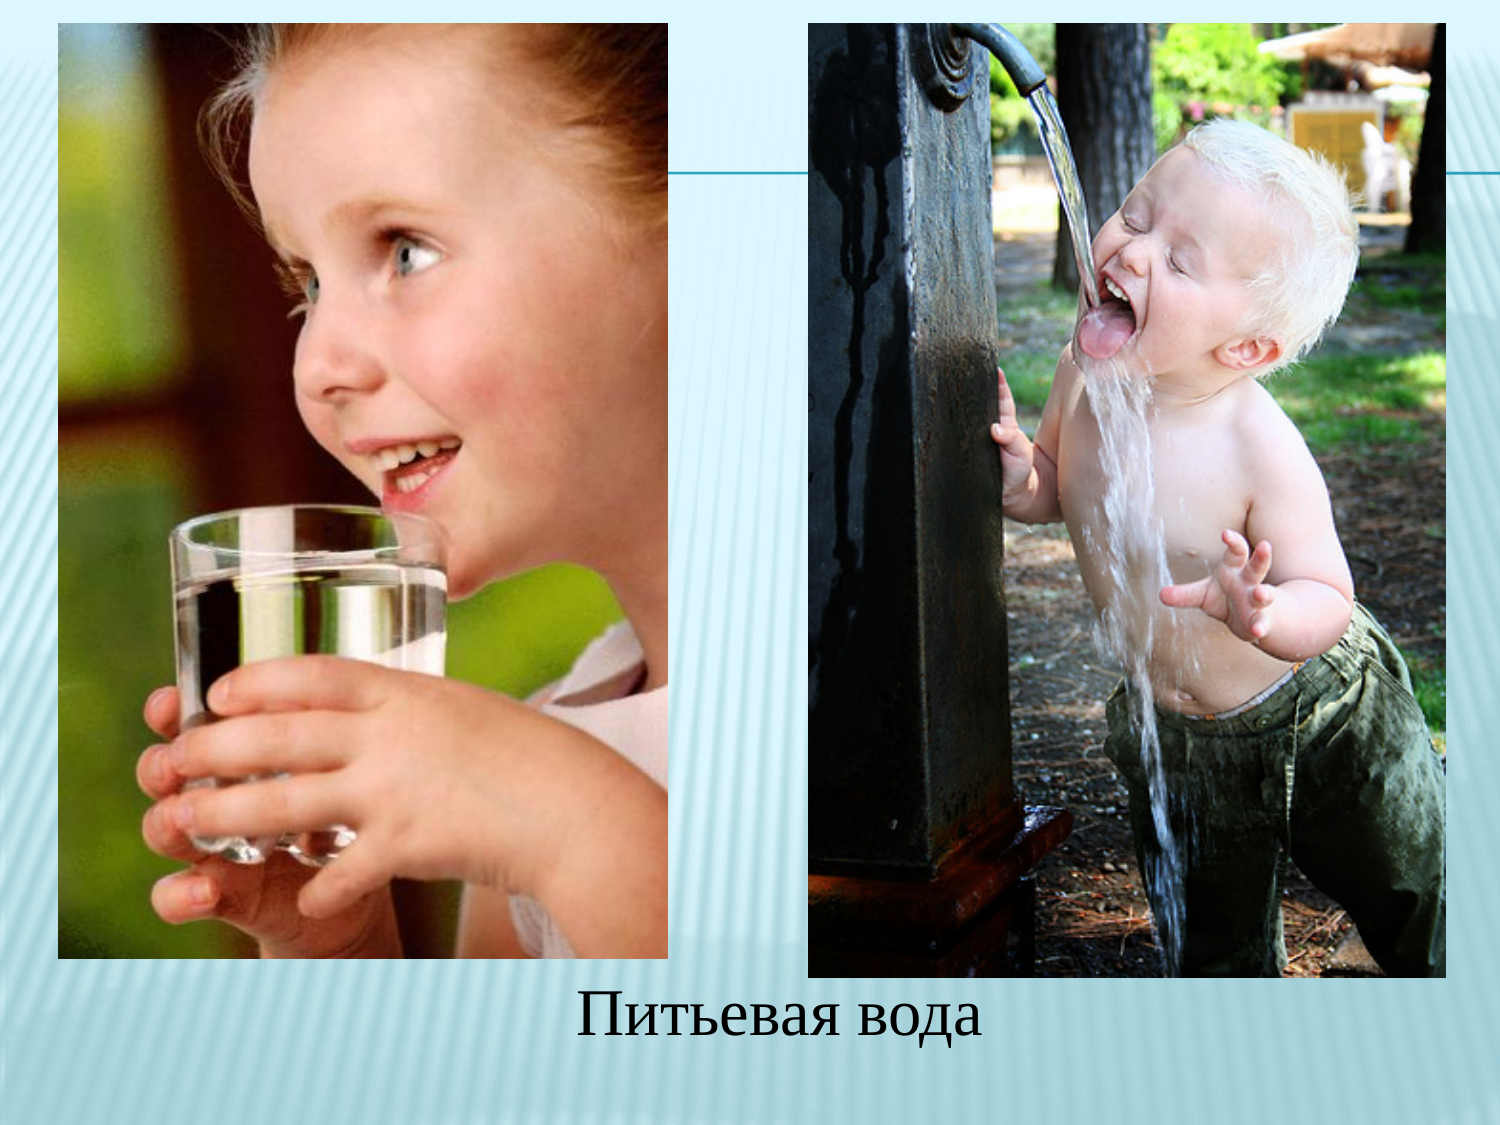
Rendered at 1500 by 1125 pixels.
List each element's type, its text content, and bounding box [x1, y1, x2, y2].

picture [808, 23, 1447, 978]
picture [58, 23, 669, 960]
list Питьевая вода [60, 960, 1500, 1045]
